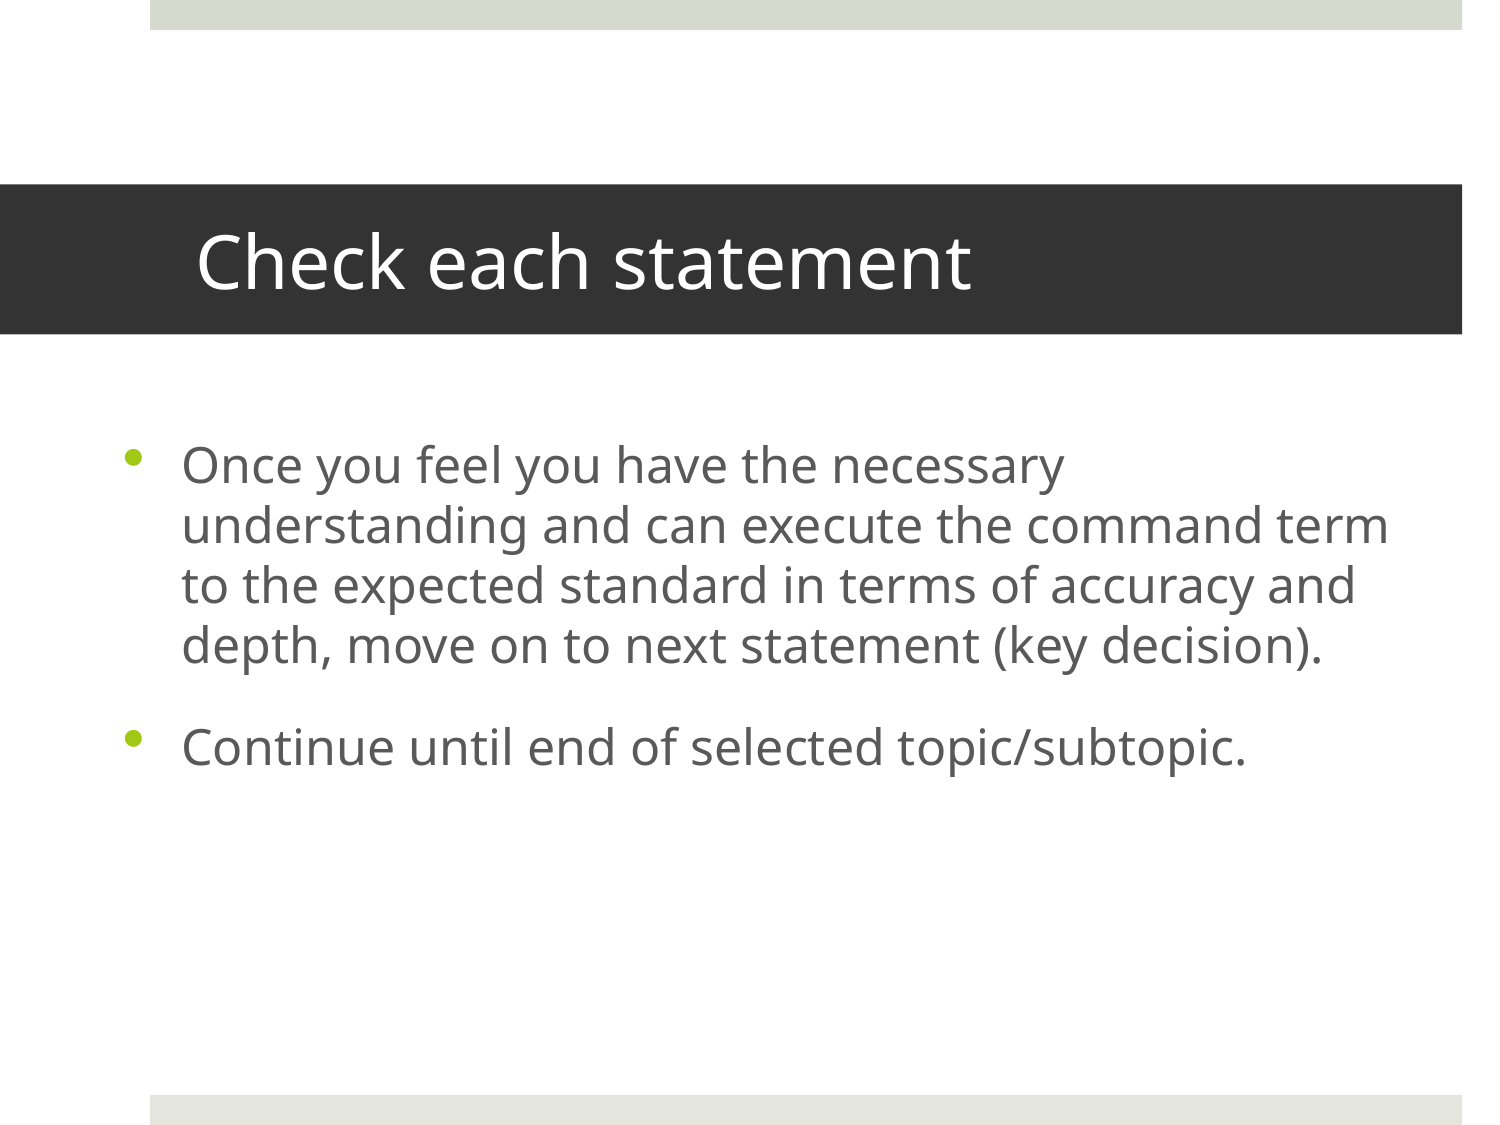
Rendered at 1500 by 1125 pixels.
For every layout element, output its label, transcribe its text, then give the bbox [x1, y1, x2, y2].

list Once you feel you have the necessary understanding and can execute the command term to the expected standard in terms of accuracy and depth, move on to next statement (key decision). Continue until end of selected topic/subtopic. [110, 425, 1432, 1028]
title Check each statement [0, 184, 1463, 335]
